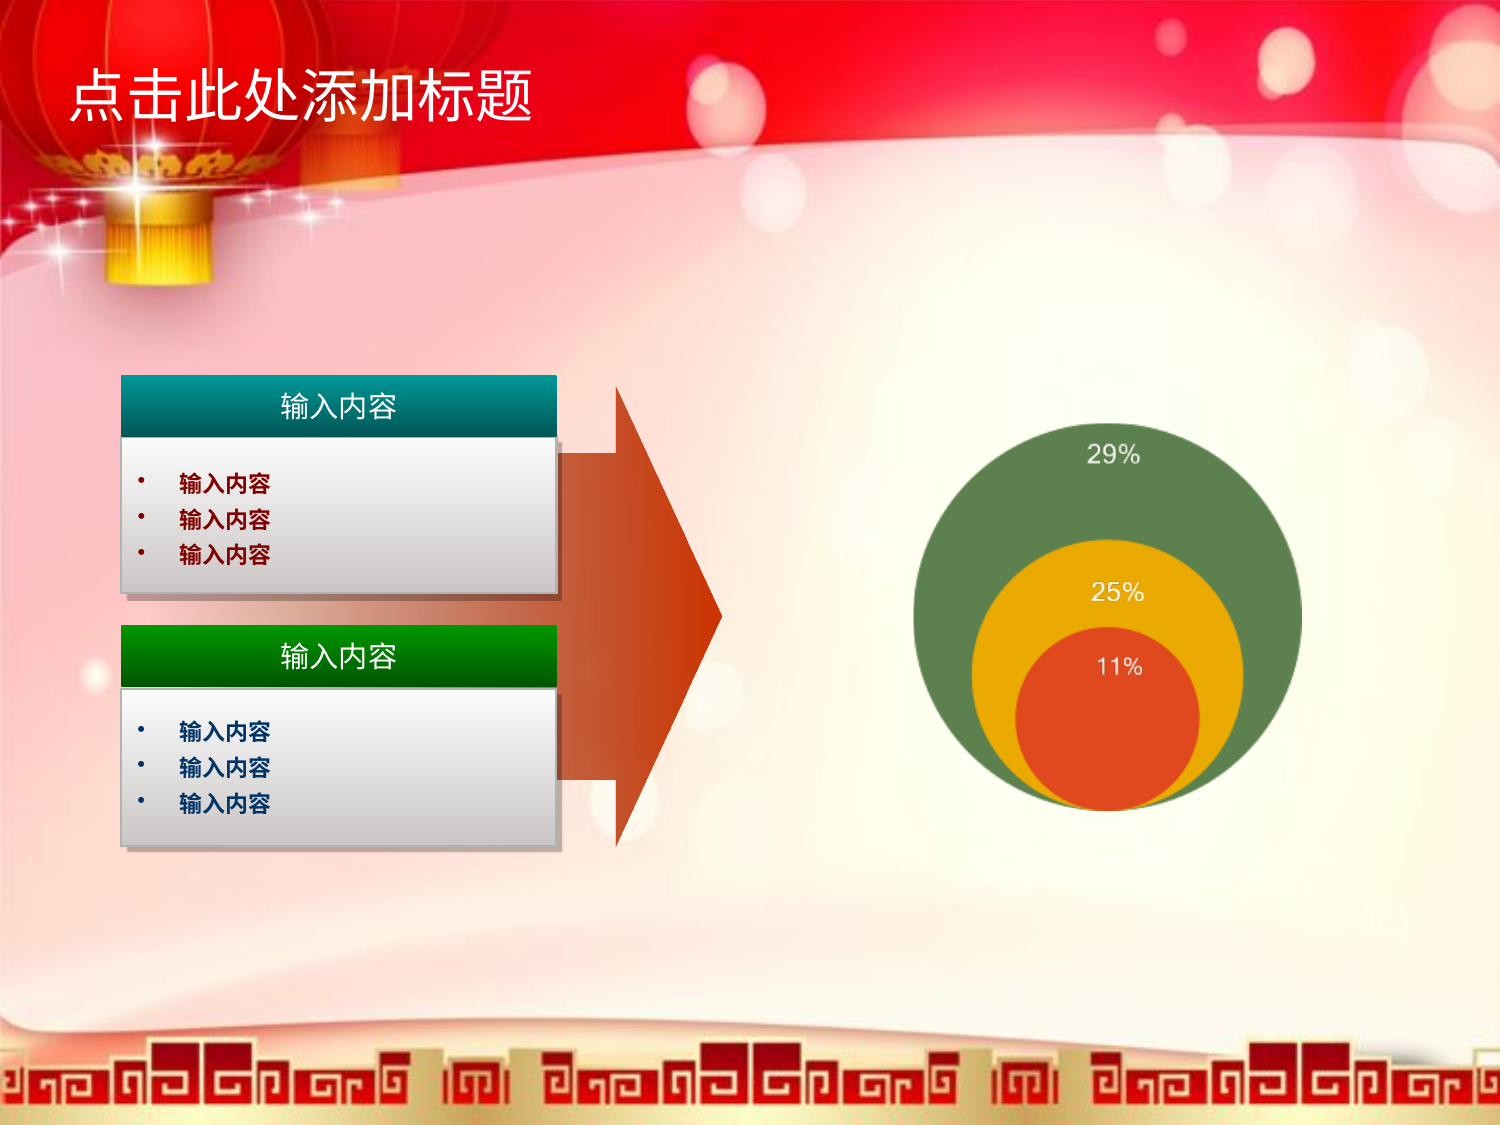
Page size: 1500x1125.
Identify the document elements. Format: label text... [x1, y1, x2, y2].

text_box 输入内容 输入内容 输入内容 [121, 437, 557, 594]
text_box [147, 385, 722, 847]
text_box 输入内容 输入内容 输入内容 [121, 688, 557, 846]
picture [0, 0, 1500, 1125]
text_box 输入内容 [121, 375, 557, 437]
text_box 点击此处添加标题 [53, 52, 1129, 137]
text_box 输入内容 [121, 625, 557, 687]
